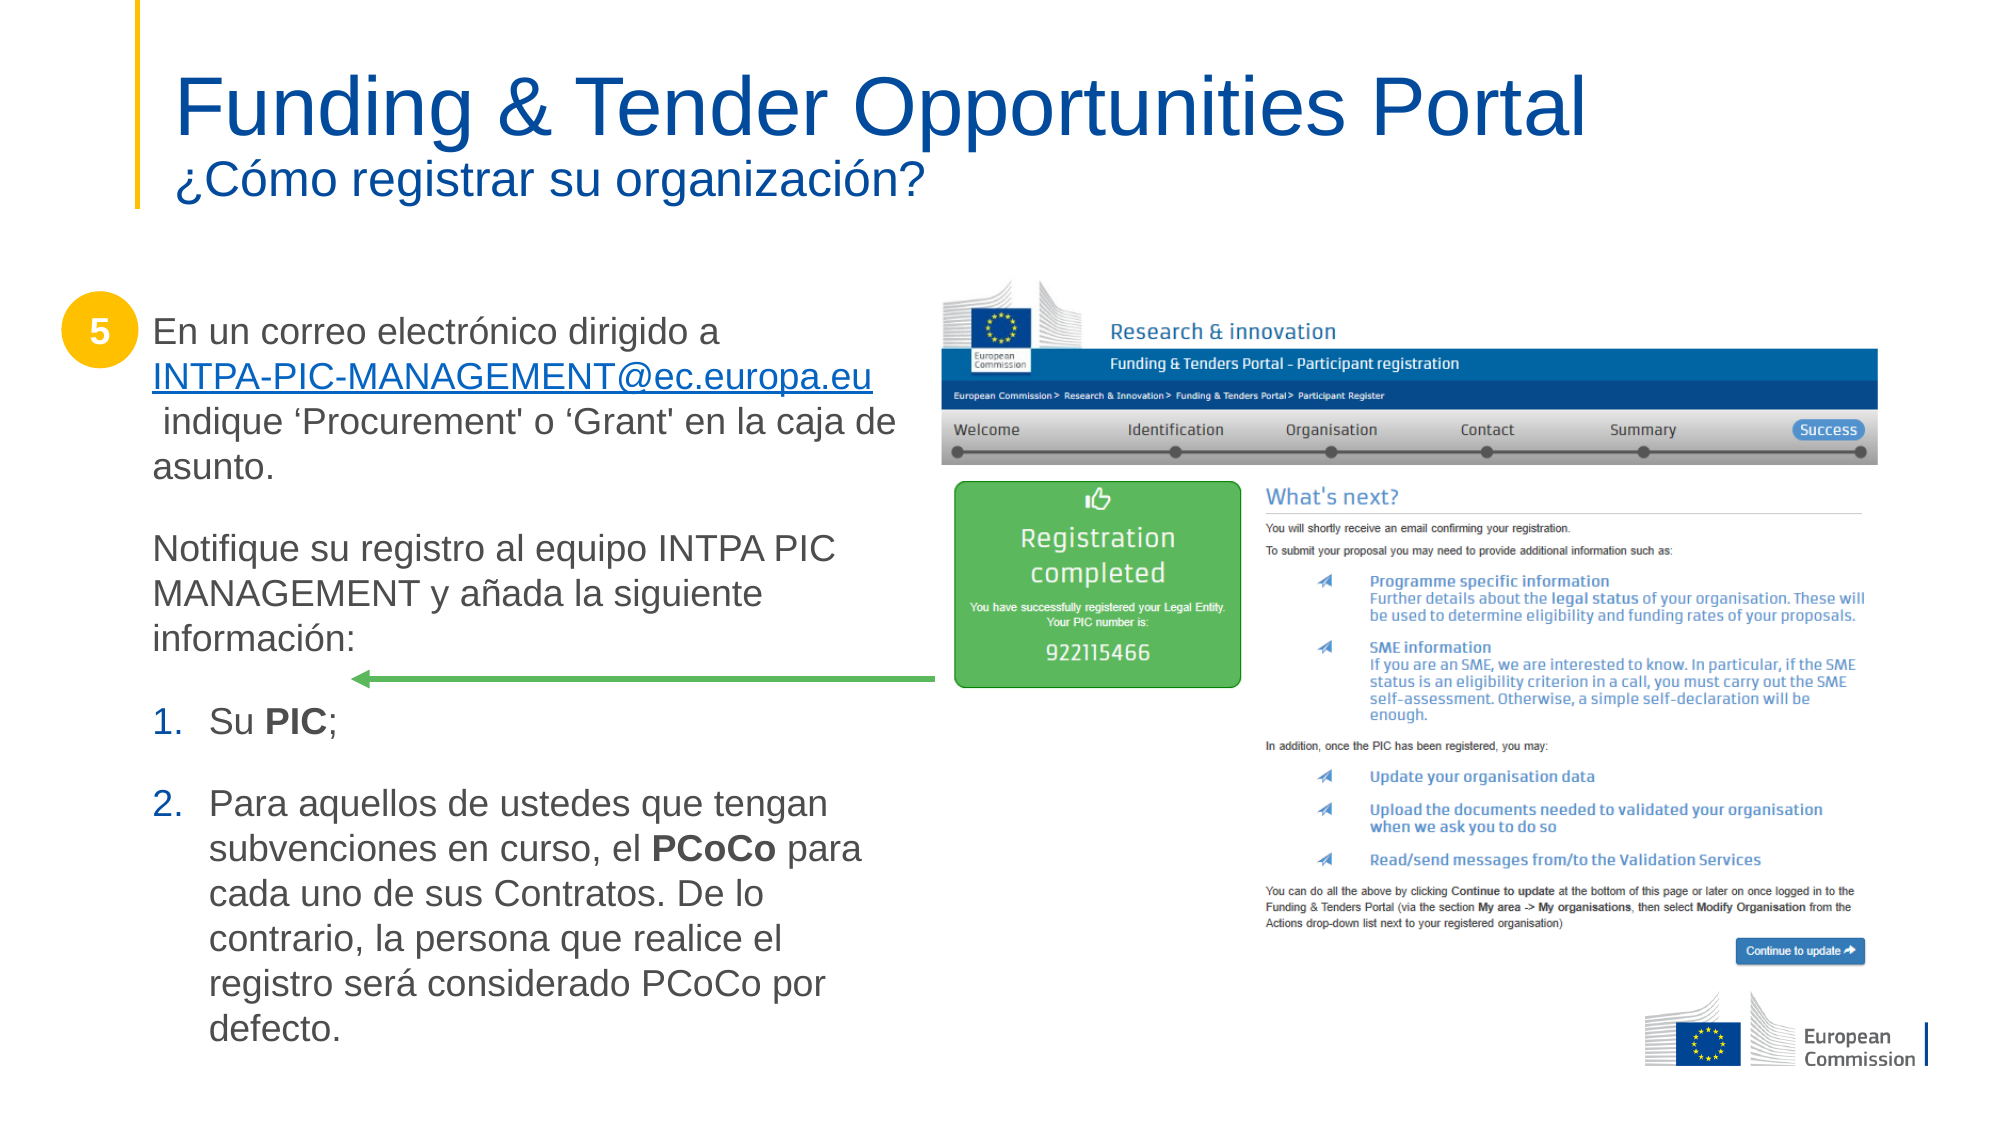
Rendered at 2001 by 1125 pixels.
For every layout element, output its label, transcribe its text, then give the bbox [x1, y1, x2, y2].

list En un correo electrónico dirigido a INTPA-PIC-MANAGEMENT@ec.europa.eu indique ‘Procurement' o ‘Grant' en la caja de asunto. Notifique su registro al equipo INTPA PIC MANAGEMENT y añada la siguiente información: Su PIC; Para aquellos de ustedes que tengan subvenciones en curso, el PCoCo para cada uno de sus Contratos. De lo contrario, la persona que realice el registro será considerado PCoCo por defecto. [137, 299, 916, 941]
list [916, 274, 1897, 972]
picture [1645, 991, 1928, 1066]
title Funding & Tender Opportunities Portal ¿Cómo registrar su organización? [159, 79, 1885, 208]
text_box 5 [61, 291, 139, 369]
